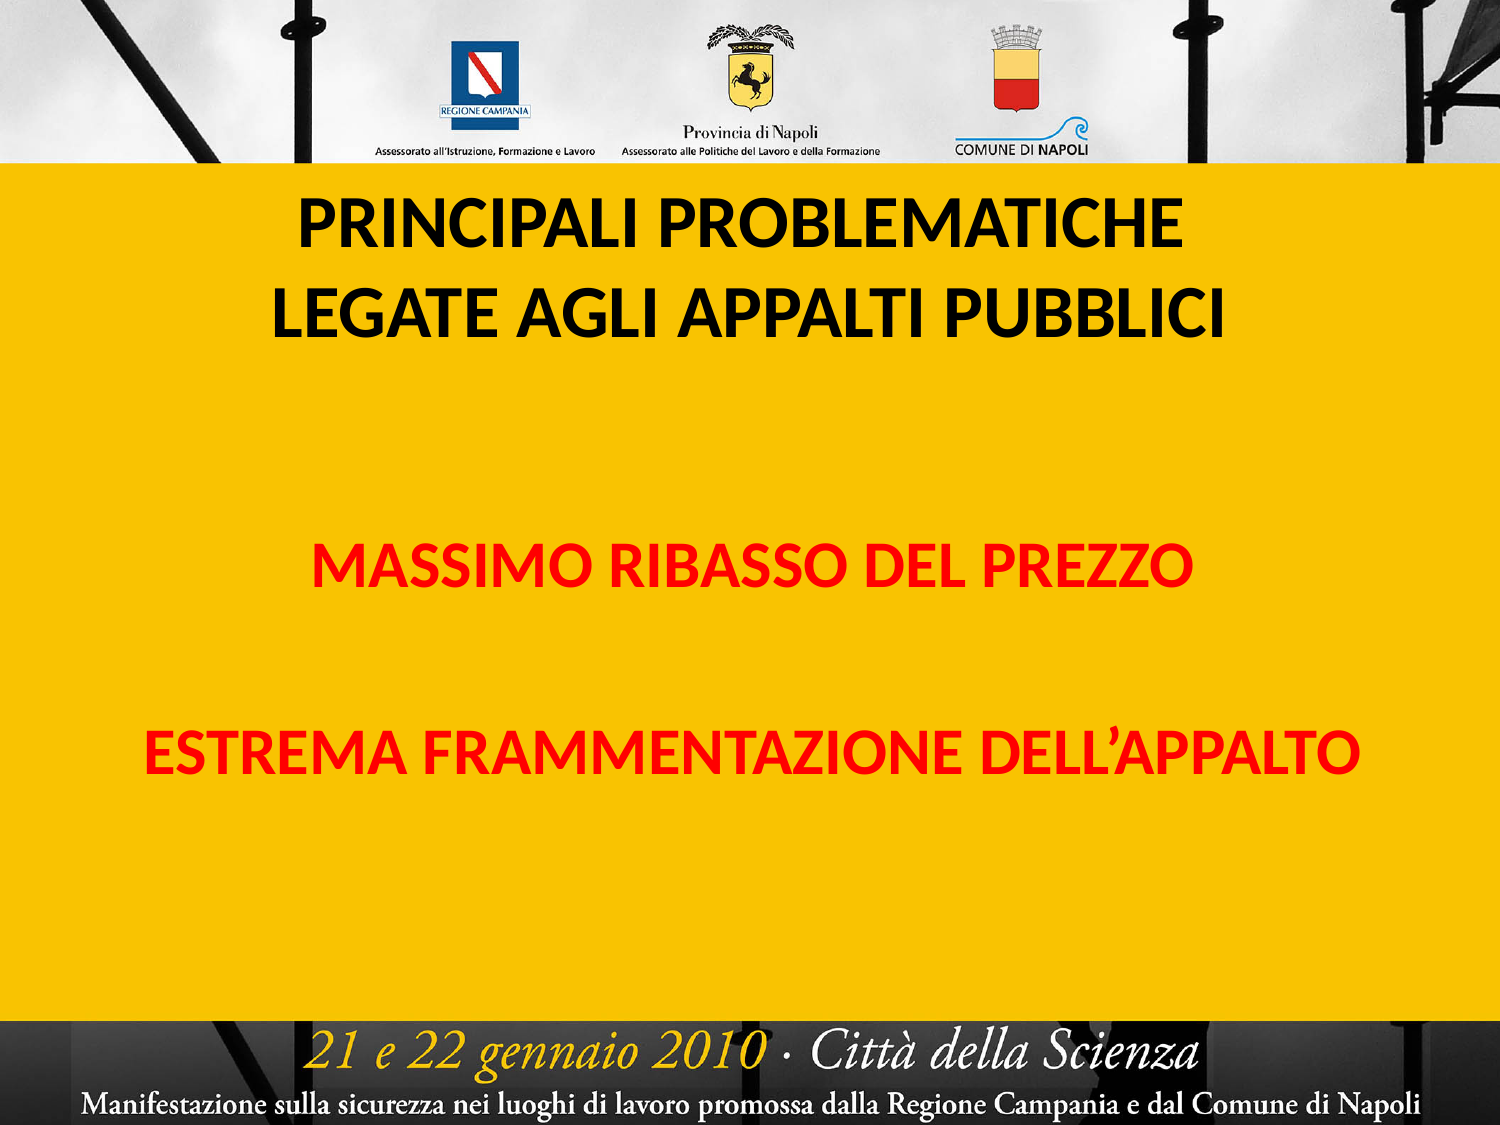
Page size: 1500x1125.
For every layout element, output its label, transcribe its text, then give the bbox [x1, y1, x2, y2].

list MASSIMO RIBASSO DEL PREZZO ESTREMA FRAMMENTAZIONE DELL’APPALTO [64, 513, 1442, 821]
title PRINCIPALI PROBLEMATICHE LEGATE AGLI APPALTI PUBBLICI [17, 172, 1483, 352]
picture [0, 0, 1500, 1125]
